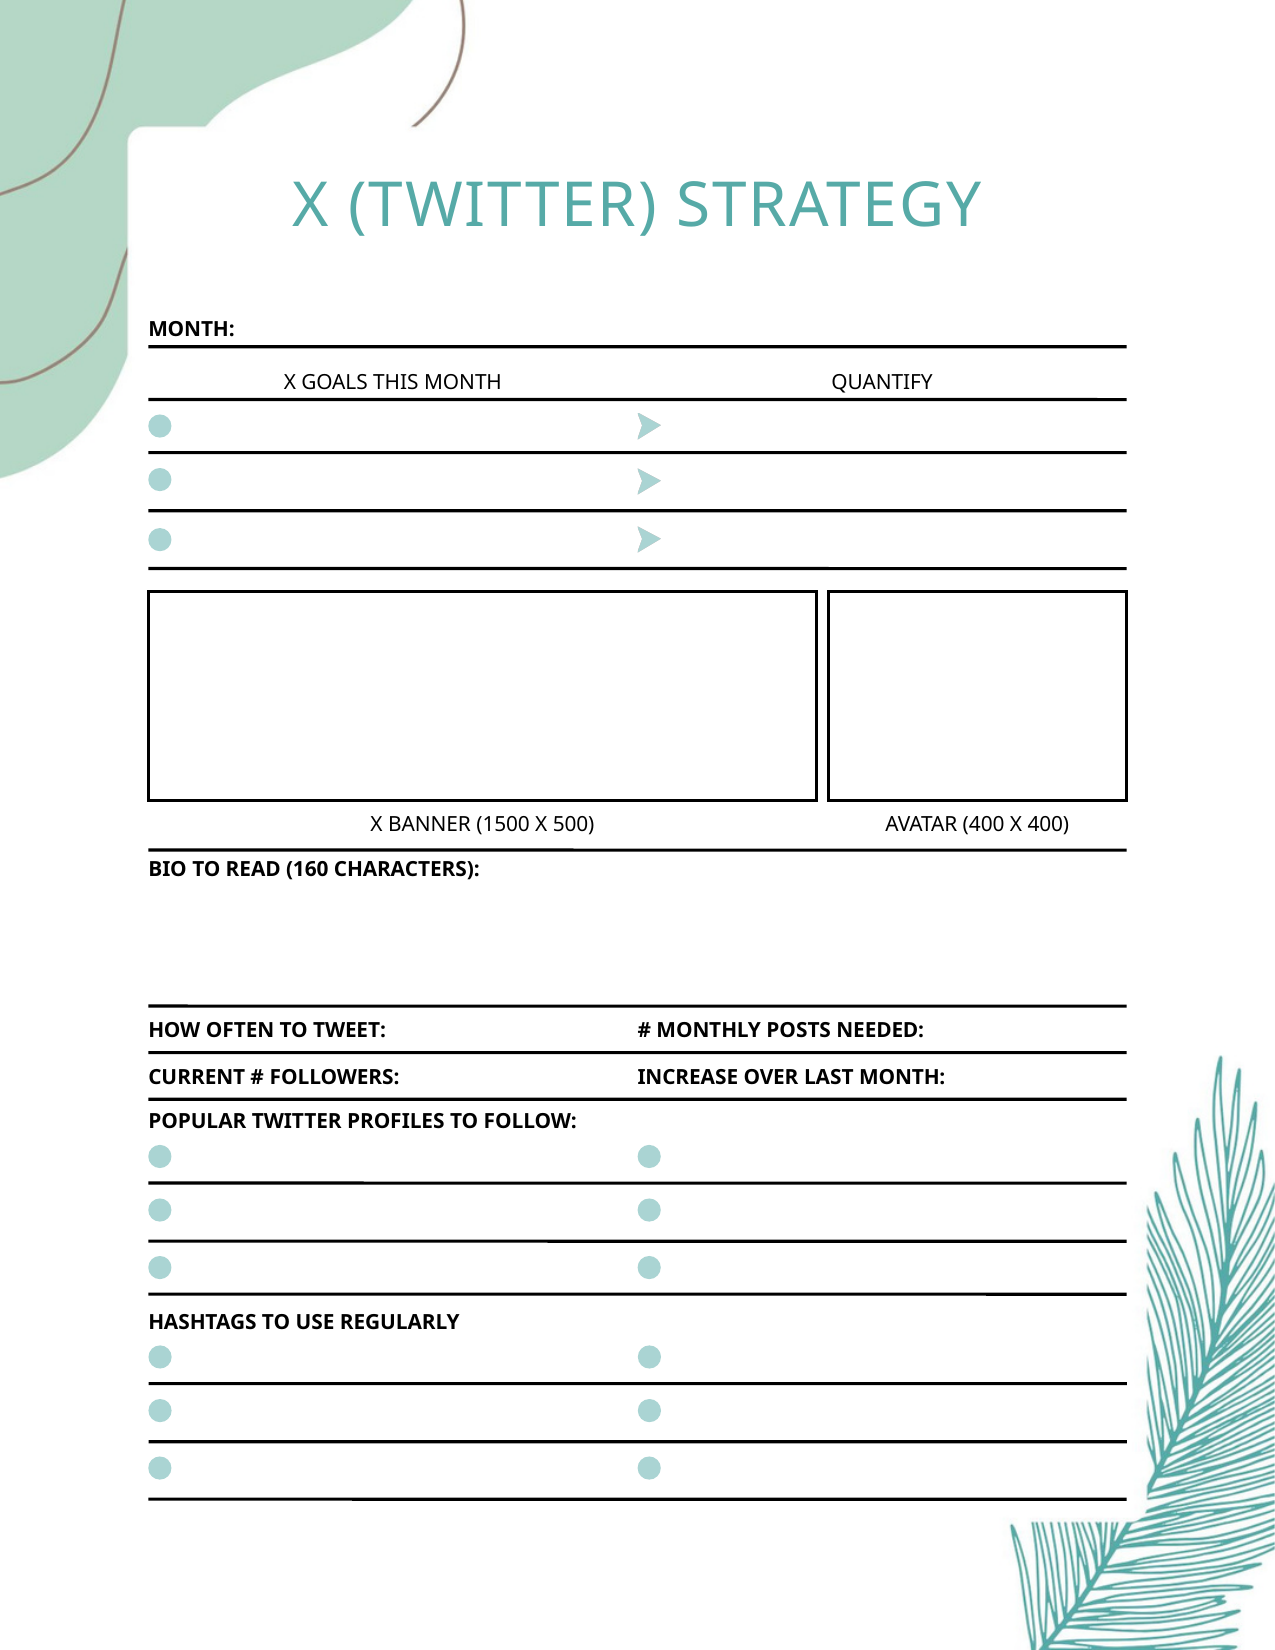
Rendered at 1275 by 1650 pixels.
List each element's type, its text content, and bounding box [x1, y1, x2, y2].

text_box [148, 1398, 172, 1423]
text_box # MONTHLY POSTS NEEDED: [637, 1012, 1127, 1042]
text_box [148, 414, 172, 438]
text_box X GOALS THIS MONTH [148, 364, 637, 394]
text_box CURRENT # FOLLOWERS: [148, 1059, 637, 1089]
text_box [148, 1198, 172, 1222]
text_box INCREASE OVER LAST MONTH: [637, 1059, 1127, 1089]
text_box MONTH: [148, 311, 435, 341]
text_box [148, 467, 172, 492]
text_box X (TWITTER) STRATEGY [127, 177, 1148, 239]
text_box [637, 468, 661, 495]
text_box X BANNER (1500 X 500) [148, 807, 817, 836]
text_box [827, 590, 1127, 801]
text_box POPULAR TWITTER PROFILES TO FOLLOW: [148, 1103, 638, 1133]
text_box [148, 1456, 172, 1480]
text_box BIO TO READ (160 CHARACTERS): [148, 851, 1127, 881]
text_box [148, 1144, 172, 1169]
text_box QUANTIFY [637, 364, 1127, 394]
text_box [0, 0, 1275, 1650]
text_box HOW OFTEN TO TWEET: [148, 1012, 637, 1042]
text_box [148, 1345, 172, 1369]
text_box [637, 1398, 662, 1423]
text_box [148, 590, 817, 801]
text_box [637, 1345, 662, 1369]
text_box HASHTAGS TO USE REGULARLY [148, 1304, 978, 1334]
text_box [148, 1255, 172, 1280]
text_box AVATAR (400 X 400) [828, 807, 1127, 836]
text_box [637, 413, 661, 440]
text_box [148, 527, 172, 552]
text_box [637, 1255, 661, 1280]
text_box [637, 1144, 661, 1169]
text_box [637, 1198, 661, 1222]
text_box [637, 1456, 661, 1480]
text_box [637, 526, 661, 553]
